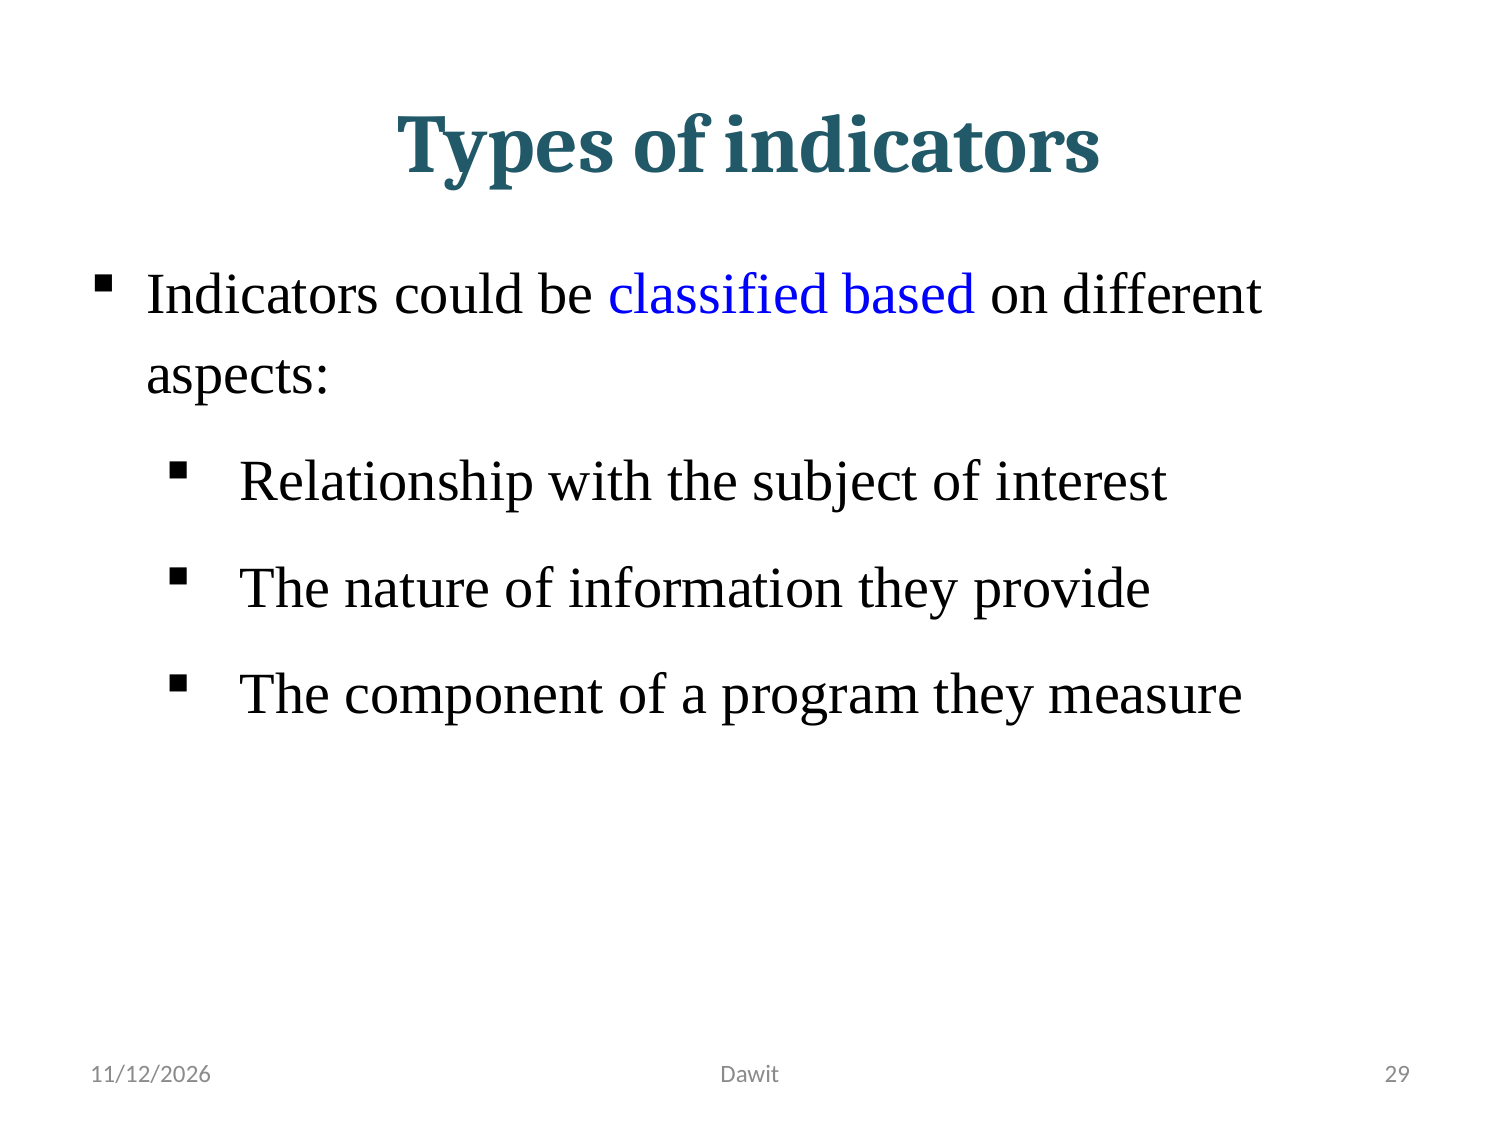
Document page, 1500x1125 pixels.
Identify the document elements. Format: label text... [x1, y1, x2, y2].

title Types of indicators [75, 45, 1425, 233]
list Indicators could be classified based on different aspects: Relationship with the subject of interest The nature of information they provide The component of a program they measure [75, 237, 1352, 1013]
slide_number 29 [1074, 1042, 1425, 1103]
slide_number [75, 1042, 425, 1103]
footer Dawit [512, 1042, 988, 1103]
